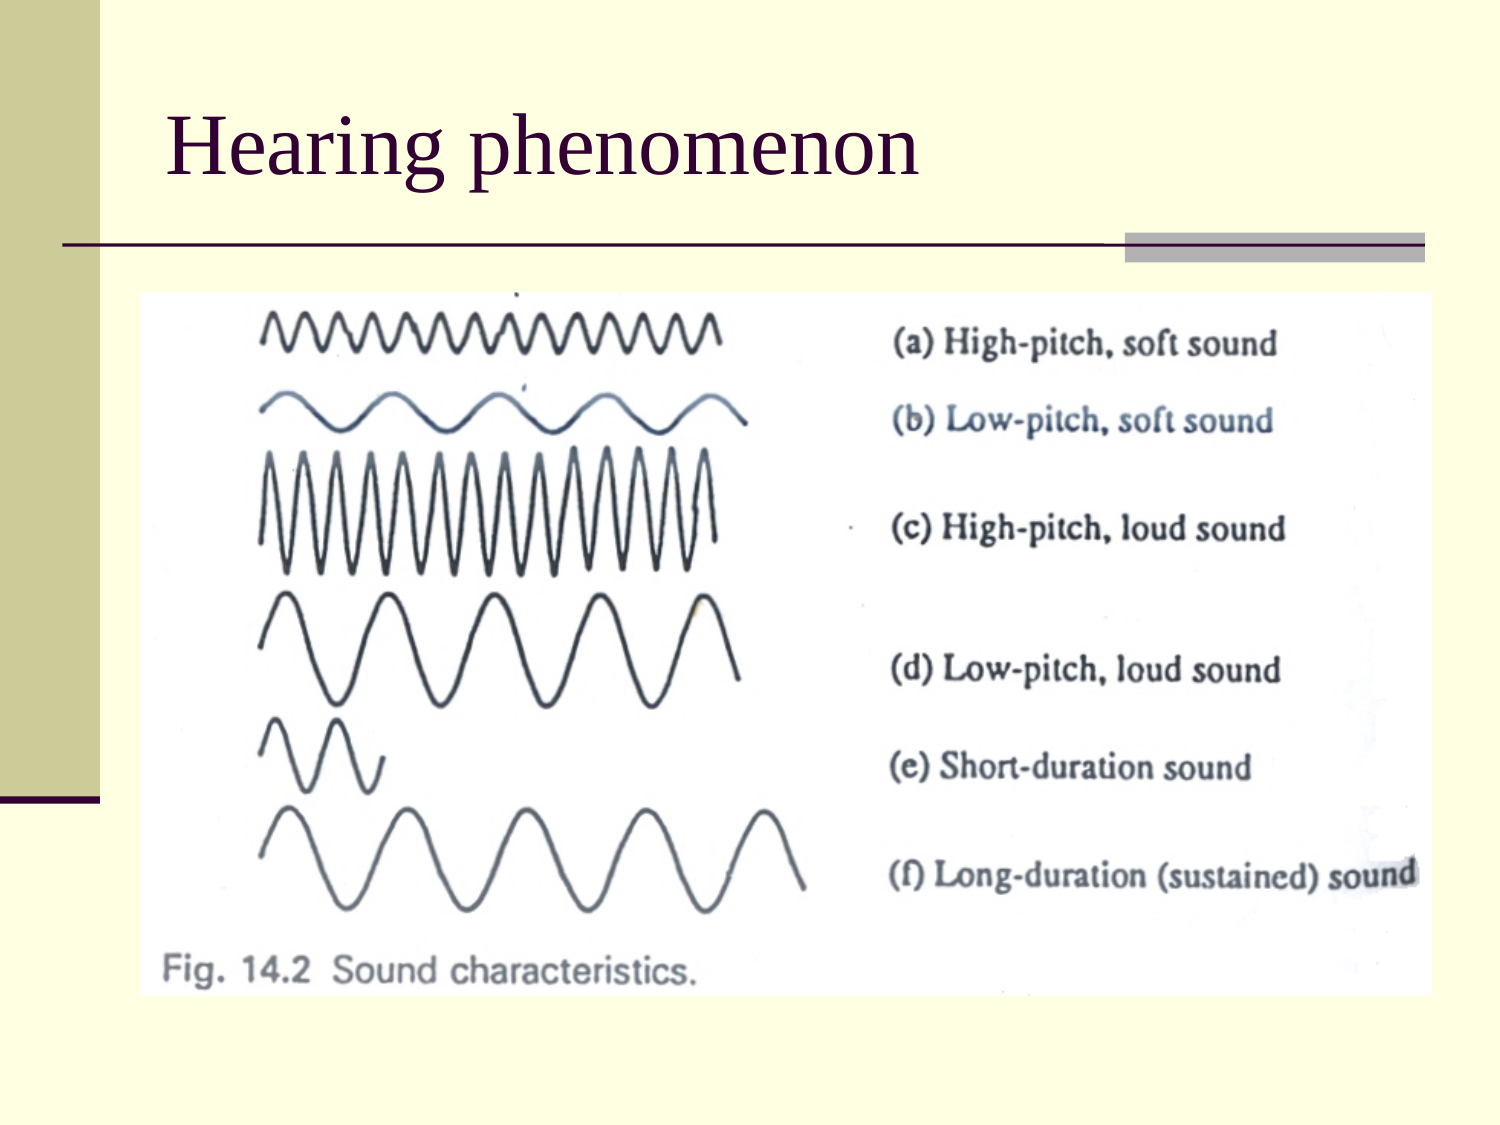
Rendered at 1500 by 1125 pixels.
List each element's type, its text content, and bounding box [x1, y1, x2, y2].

picture [140, 292, 1433, 997]
title Hearing phenomenon [149, 45, 1426, 234]
